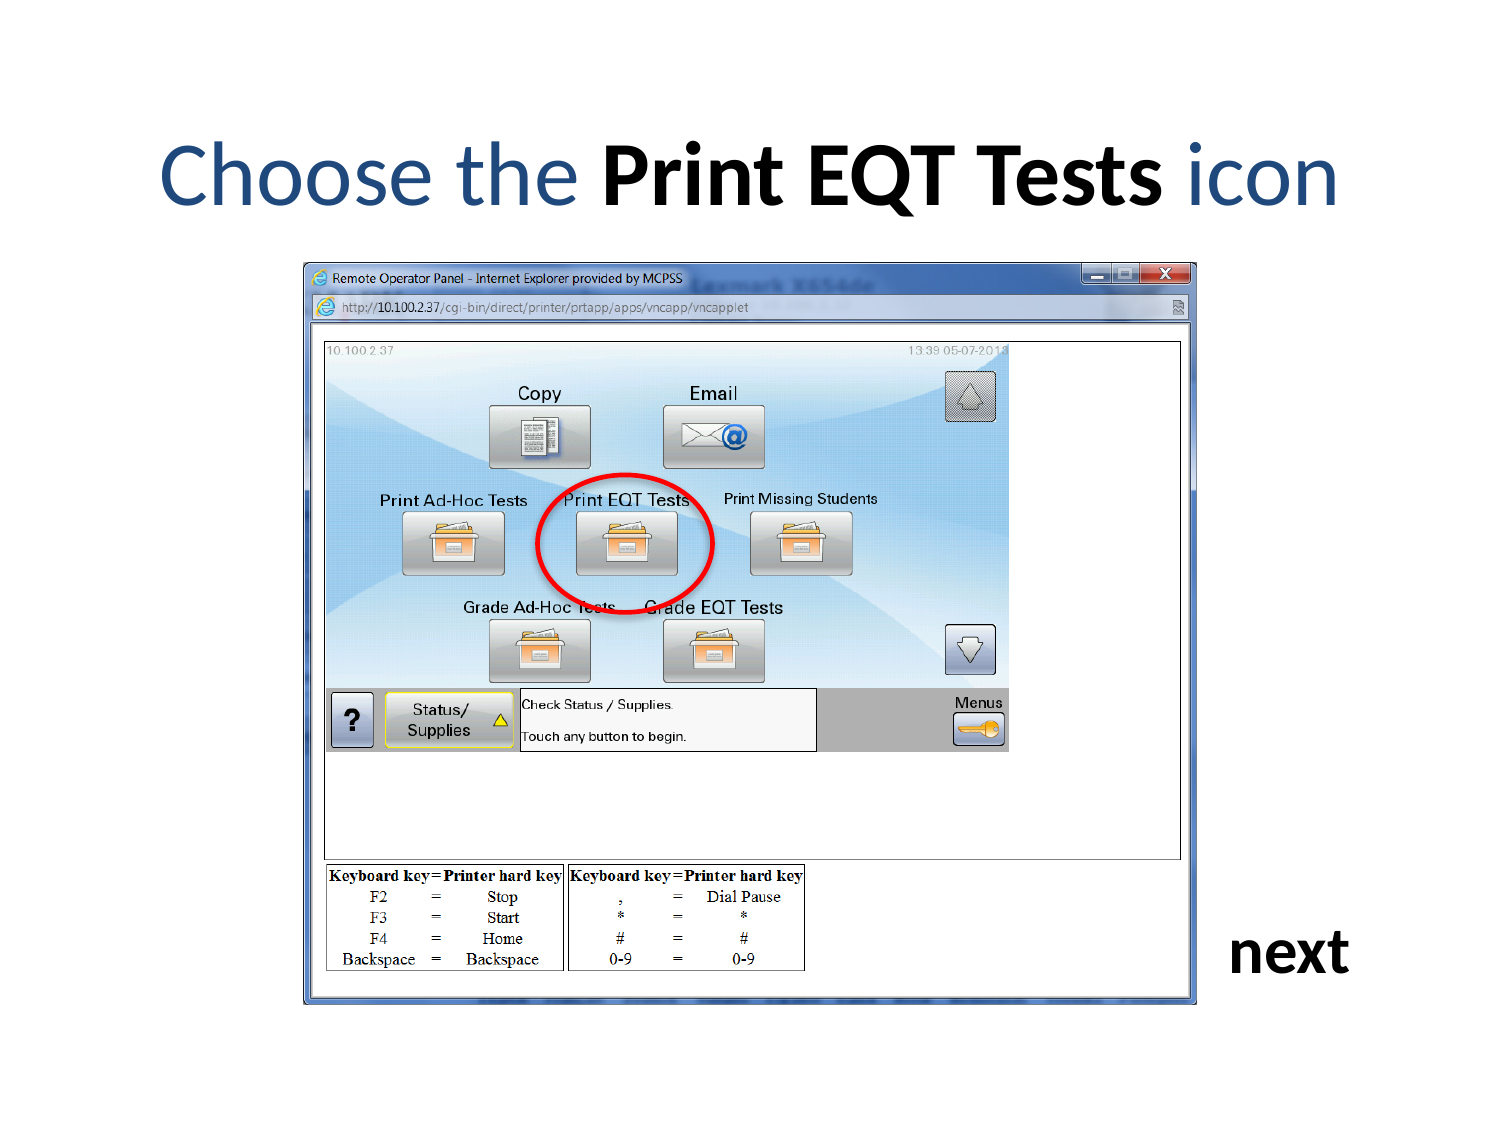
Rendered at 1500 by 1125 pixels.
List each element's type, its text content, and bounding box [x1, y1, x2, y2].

title Choose the Print EQT Tests icon [75, 75, 1425, 263]
text_box next [1213, 899, 1366, 995]
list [303, 262, 1197, 1006]
